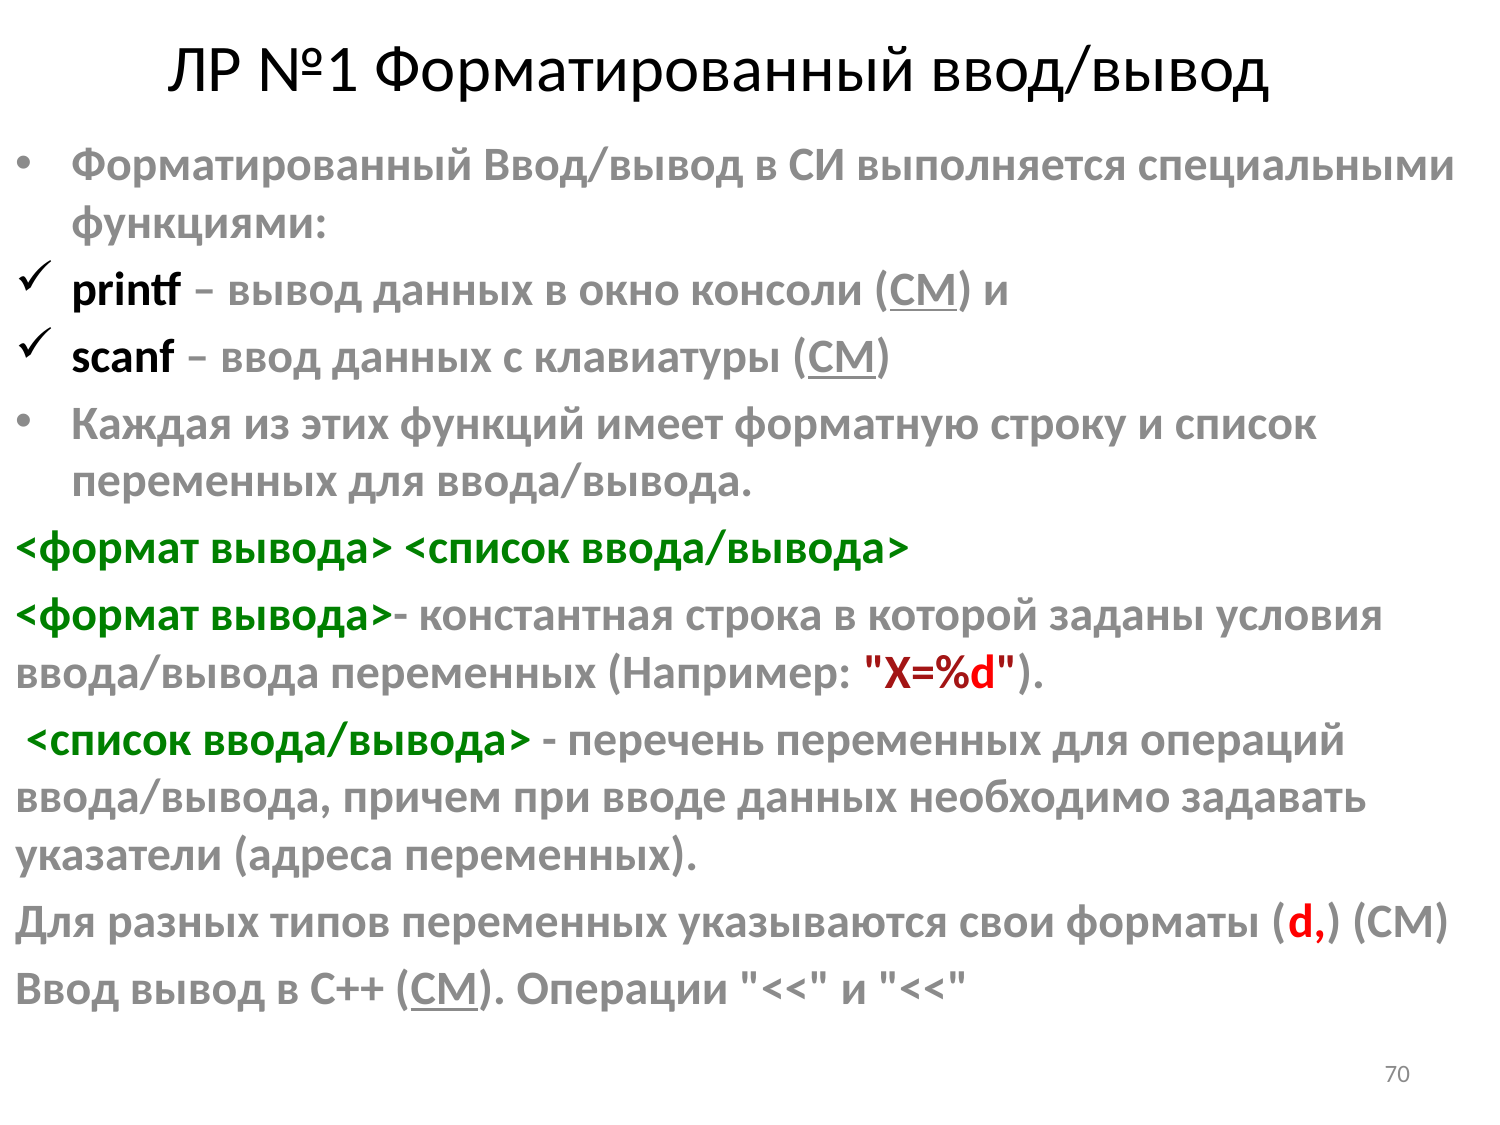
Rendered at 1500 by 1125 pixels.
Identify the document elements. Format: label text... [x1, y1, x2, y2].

slide_number 70 [1074, 1042, 1425, 1103]
title ЛР №1 Форматированный ввод/вывод [123, 0, 1314, 125]
text_box Форматированный Ввод/вывод в СИ выполняется специальными функциями: printf – вывод данных в окно консоли (СМ) и scanf – ввод данных с клавиатуры (СМ) Каждая из этих функций имеет форматную строку и список переменных для ввода/вывода. <формат вывода> <список ввода/вывода> <формат вывода>- константная строка в которой заданы условия ввода/вывода переменных (Например: "X=%d"). <список ввода/вывода> - перечень переменных для операций ввода/вывода, причем при вводе данных необходимо задавать указатели (адреса переменных). Для разных типов переменных указываются свои форматы (d,) (СМ) Ввод вывод в С++ (СМ). Операции "<<" и "<<" [0, 125, 1495, 1047]
